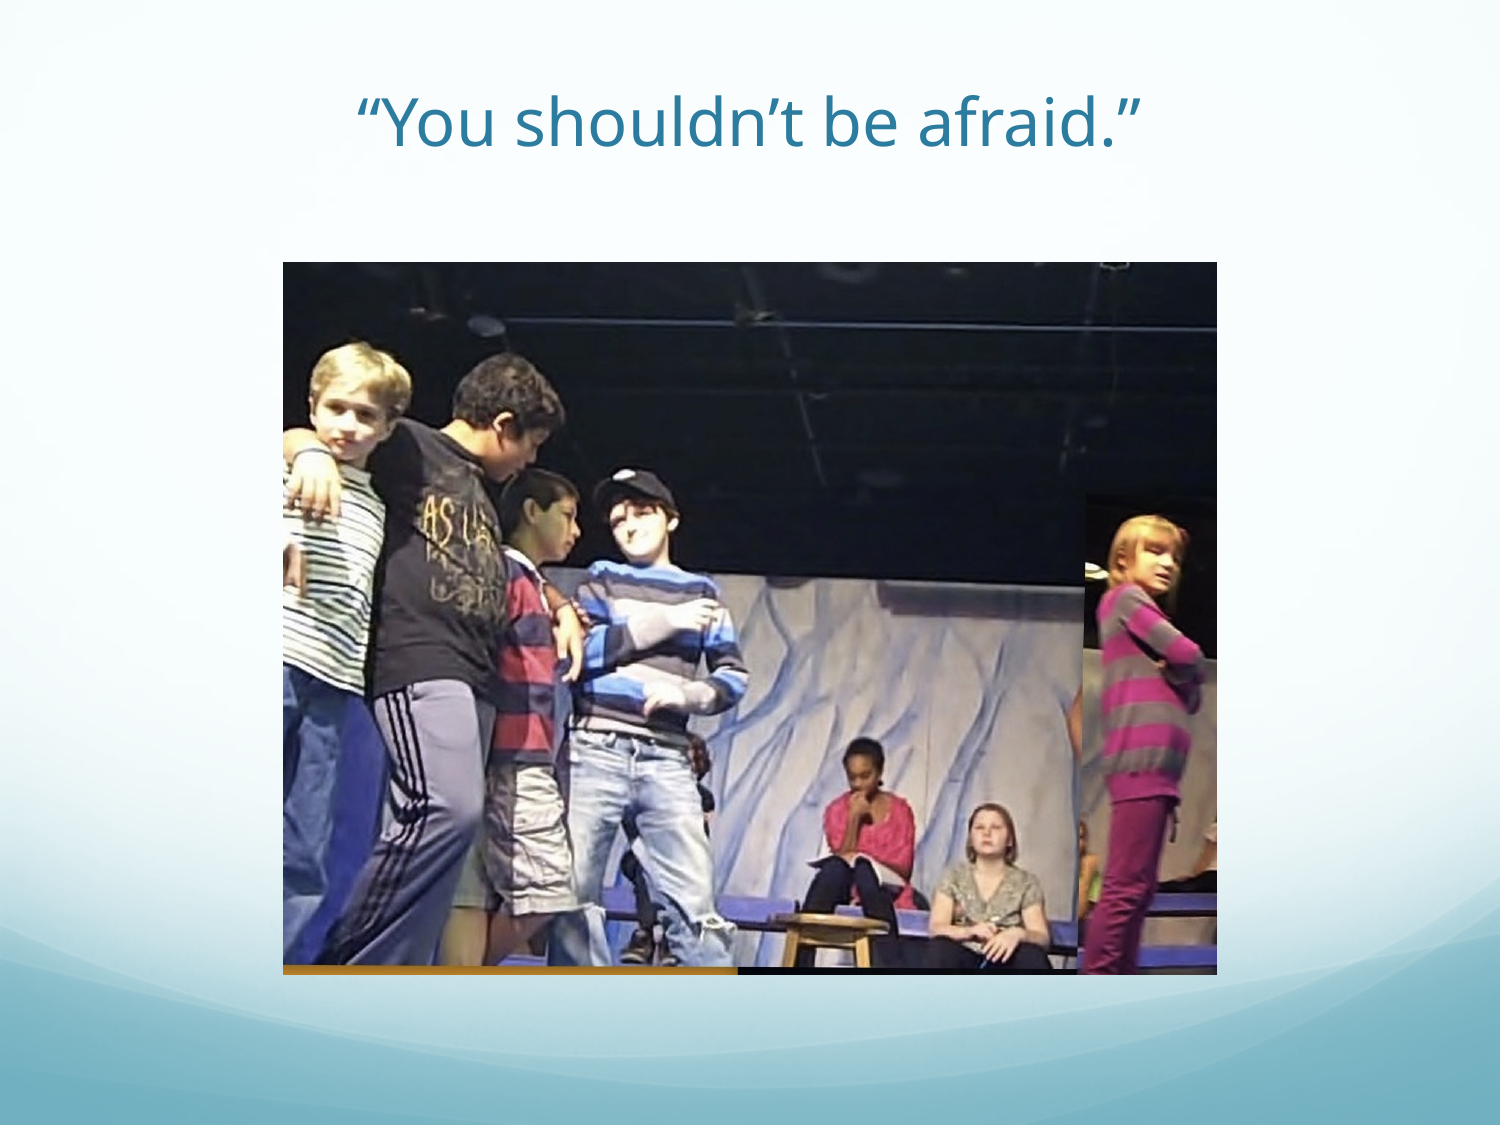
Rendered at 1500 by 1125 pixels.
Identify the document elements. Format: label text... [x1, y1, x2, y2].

title “You shouldn’t be afraid.” [90, 79, 1410, 237]
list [89, 261, 1410, 976]
